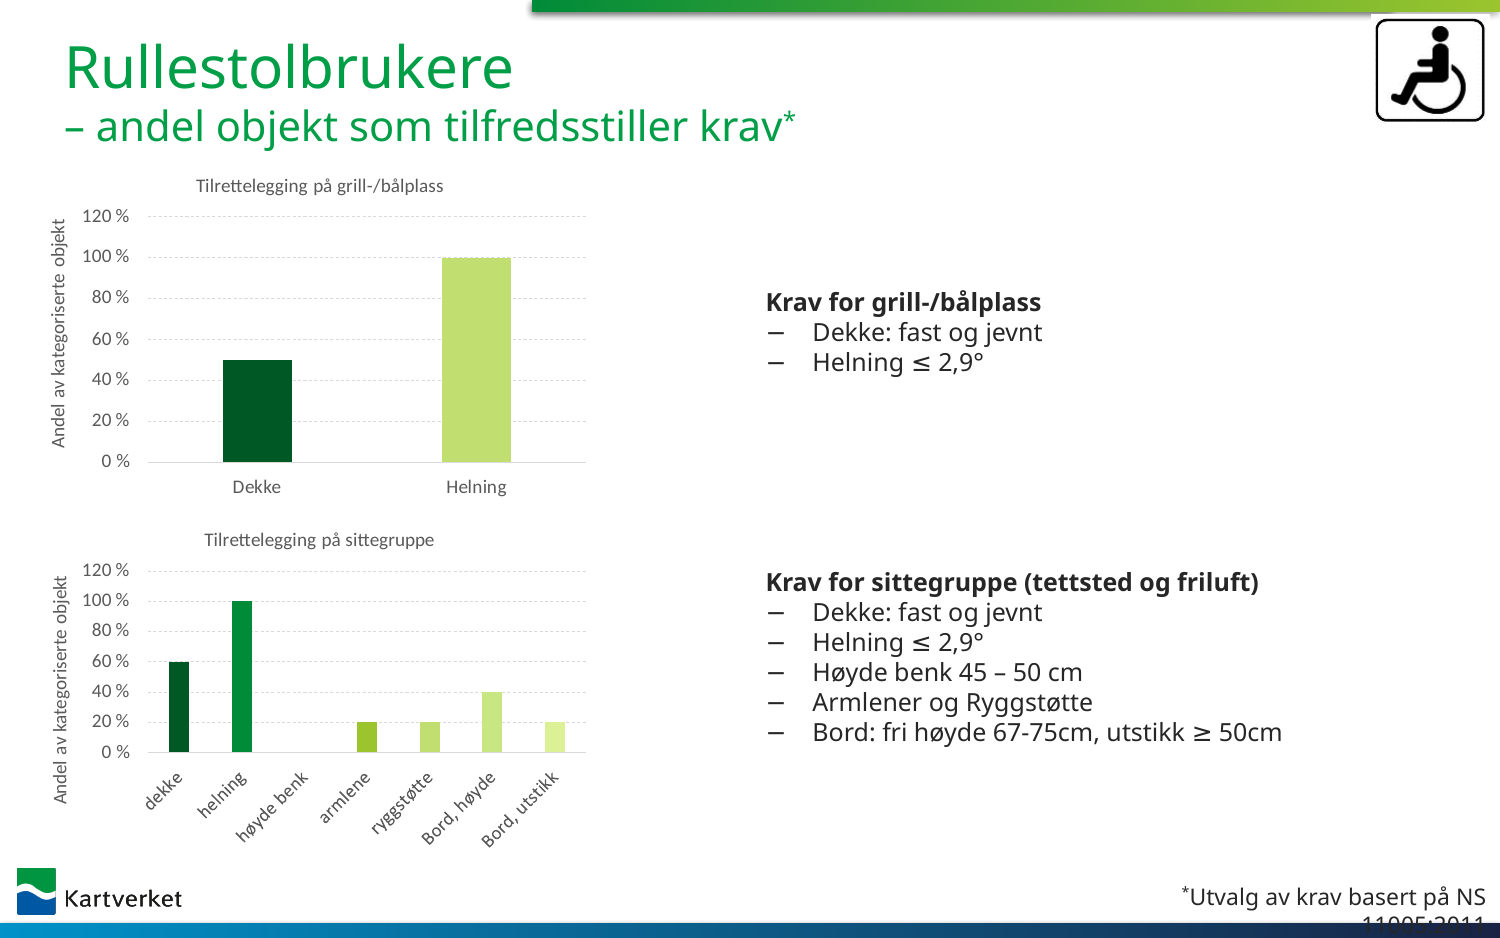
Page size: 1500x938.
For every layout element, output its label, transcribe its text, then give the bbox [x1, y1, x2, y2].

picture [41, 520, 597, 859]
text_box Krav for sittegruppe (tettsted og friluft) Dekke: fast og jevnt Helning ≤ 2,9° Høyde benk 45 – 50 cm Armlener og Ryggstøtte Bord: fri høyde 67-75cm, utstikk ≥ 50cm [750, 559, 1500, 754]
text_box Krav for grill-/bålplass Dekke: fast og jevnt Helning ≤ 2,9° [750, 279, 1452, 384]
picture [1371, 13, 1491, 127]
picture [41, 166, 597, 505]
text_box *Utvalg av krav basert på NS 11005:2011 [1068, 873, 1500, 938]
text_box Rullestolbrukere – andel objekt som tilfredsstiller krav* [49, 14, 1431, 158]
